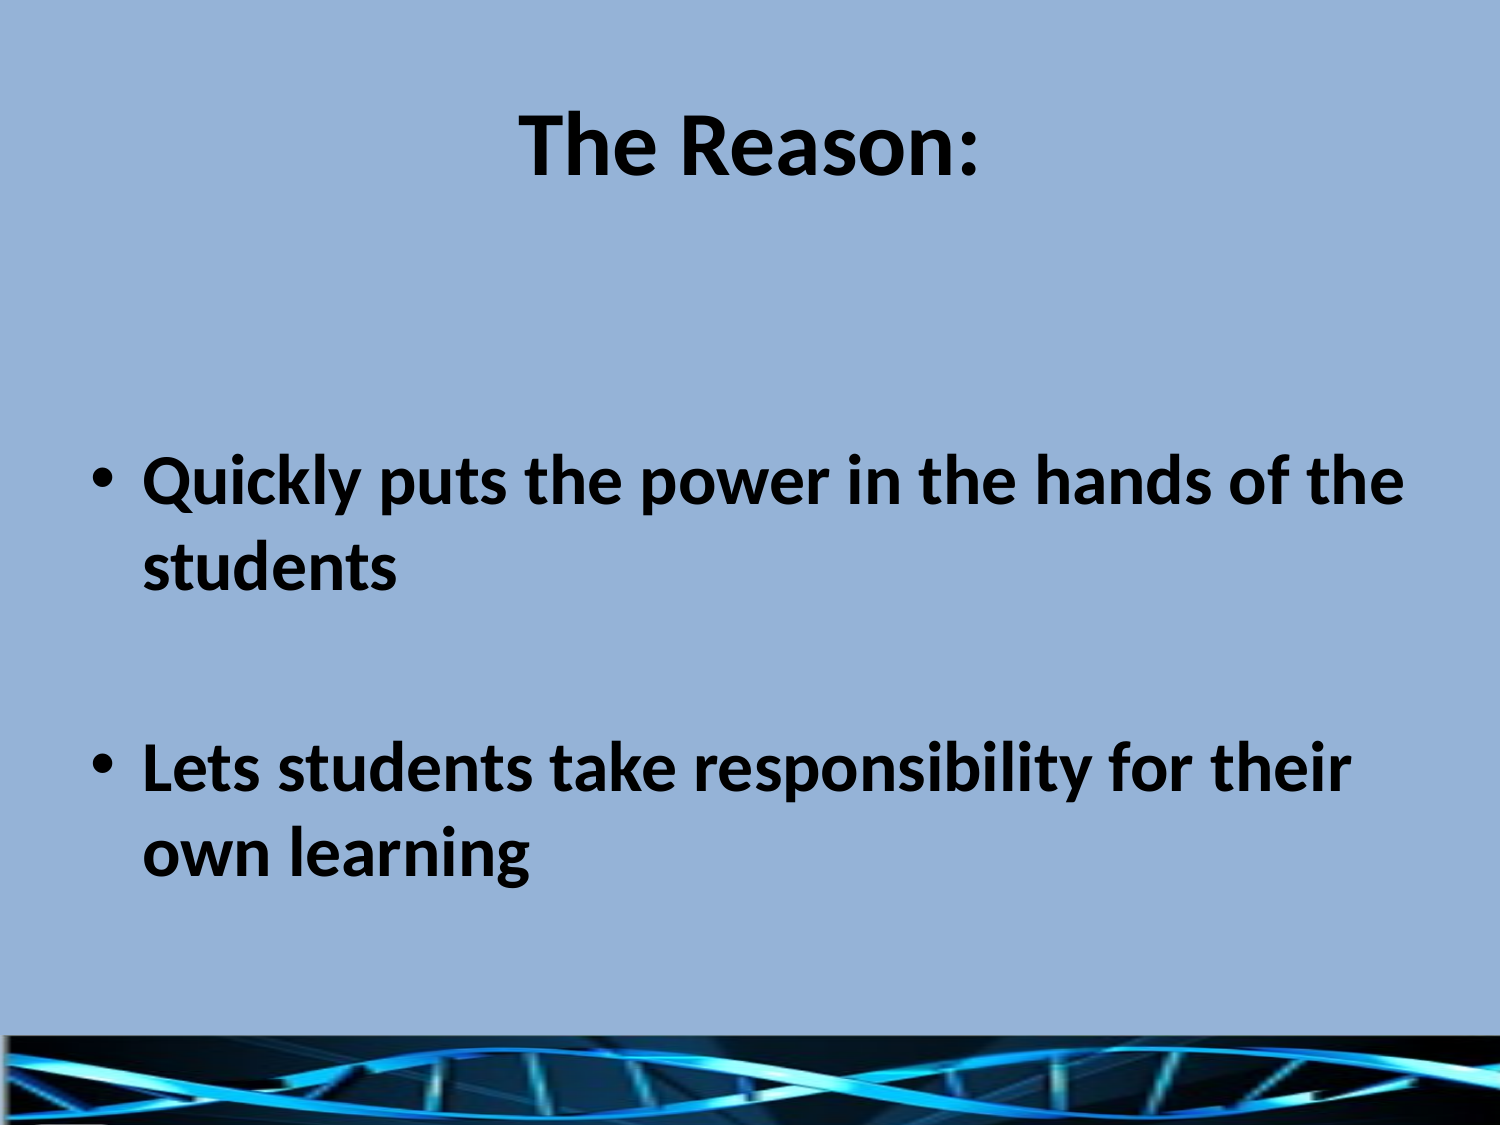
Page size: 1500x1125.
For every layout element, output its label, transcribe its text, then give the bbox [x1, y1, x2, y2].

picture [4, 323, 1500, 1125]
list Quickly puts the power in the hands of the students Lets students take responsibility for their own learning [75, 262, 1425, 1005]
title The Reason: [75, 45, 1425, 233]
